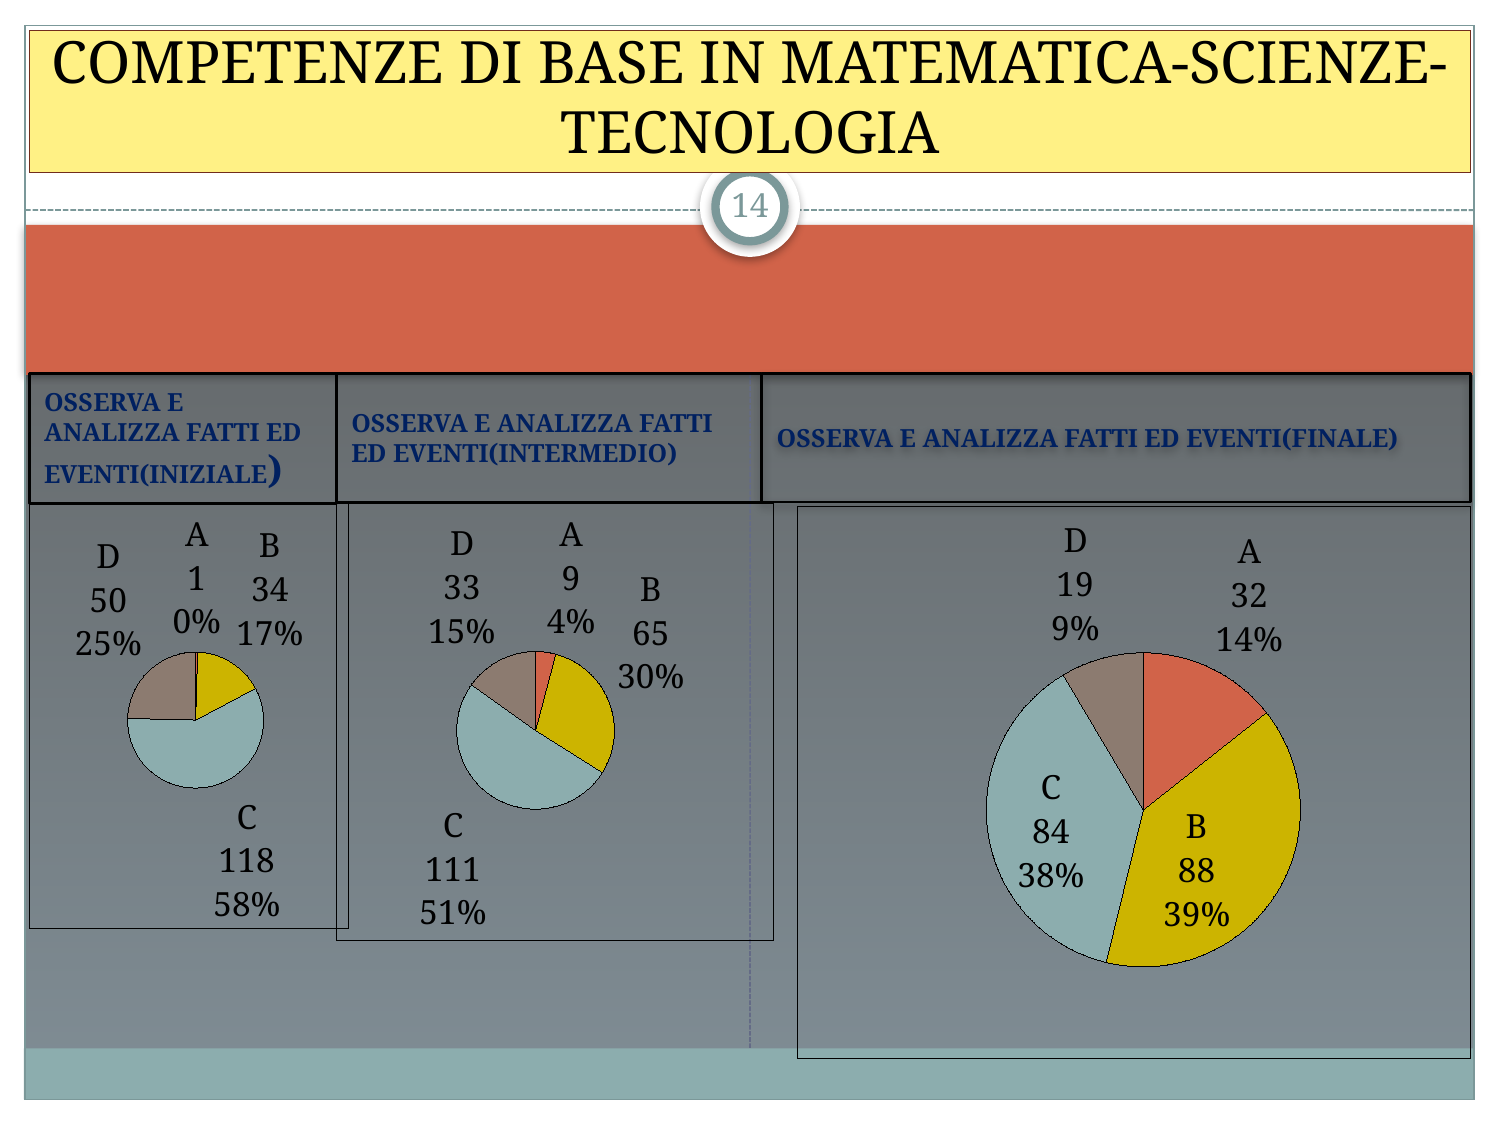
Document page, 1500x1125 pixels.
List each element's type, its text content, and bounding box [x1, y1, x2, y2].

slide_number 14 [712, 173, 788, 244]
list OSSERVA E ANALIZZA FATTI ED EVENTI(INTERMEDIO) [335, 372, 761, 500]
title COMPETENZE DI BASE IN MATEMATICA-SCIENZE-TECNOLOGIA [29, 30, 1471, 173]
list OSSERVA E ANALIZZA FATTI ED EVENTI(INIZIALE) [28, 372, 335, 502]
text_box OSSERVA E ANALIZZA FATTI ED EVENTI(FINALE) [761, 373, 1471, 503]
chart [796, 505, 1471, 1059]
chart [29, 503, 774, 941]
